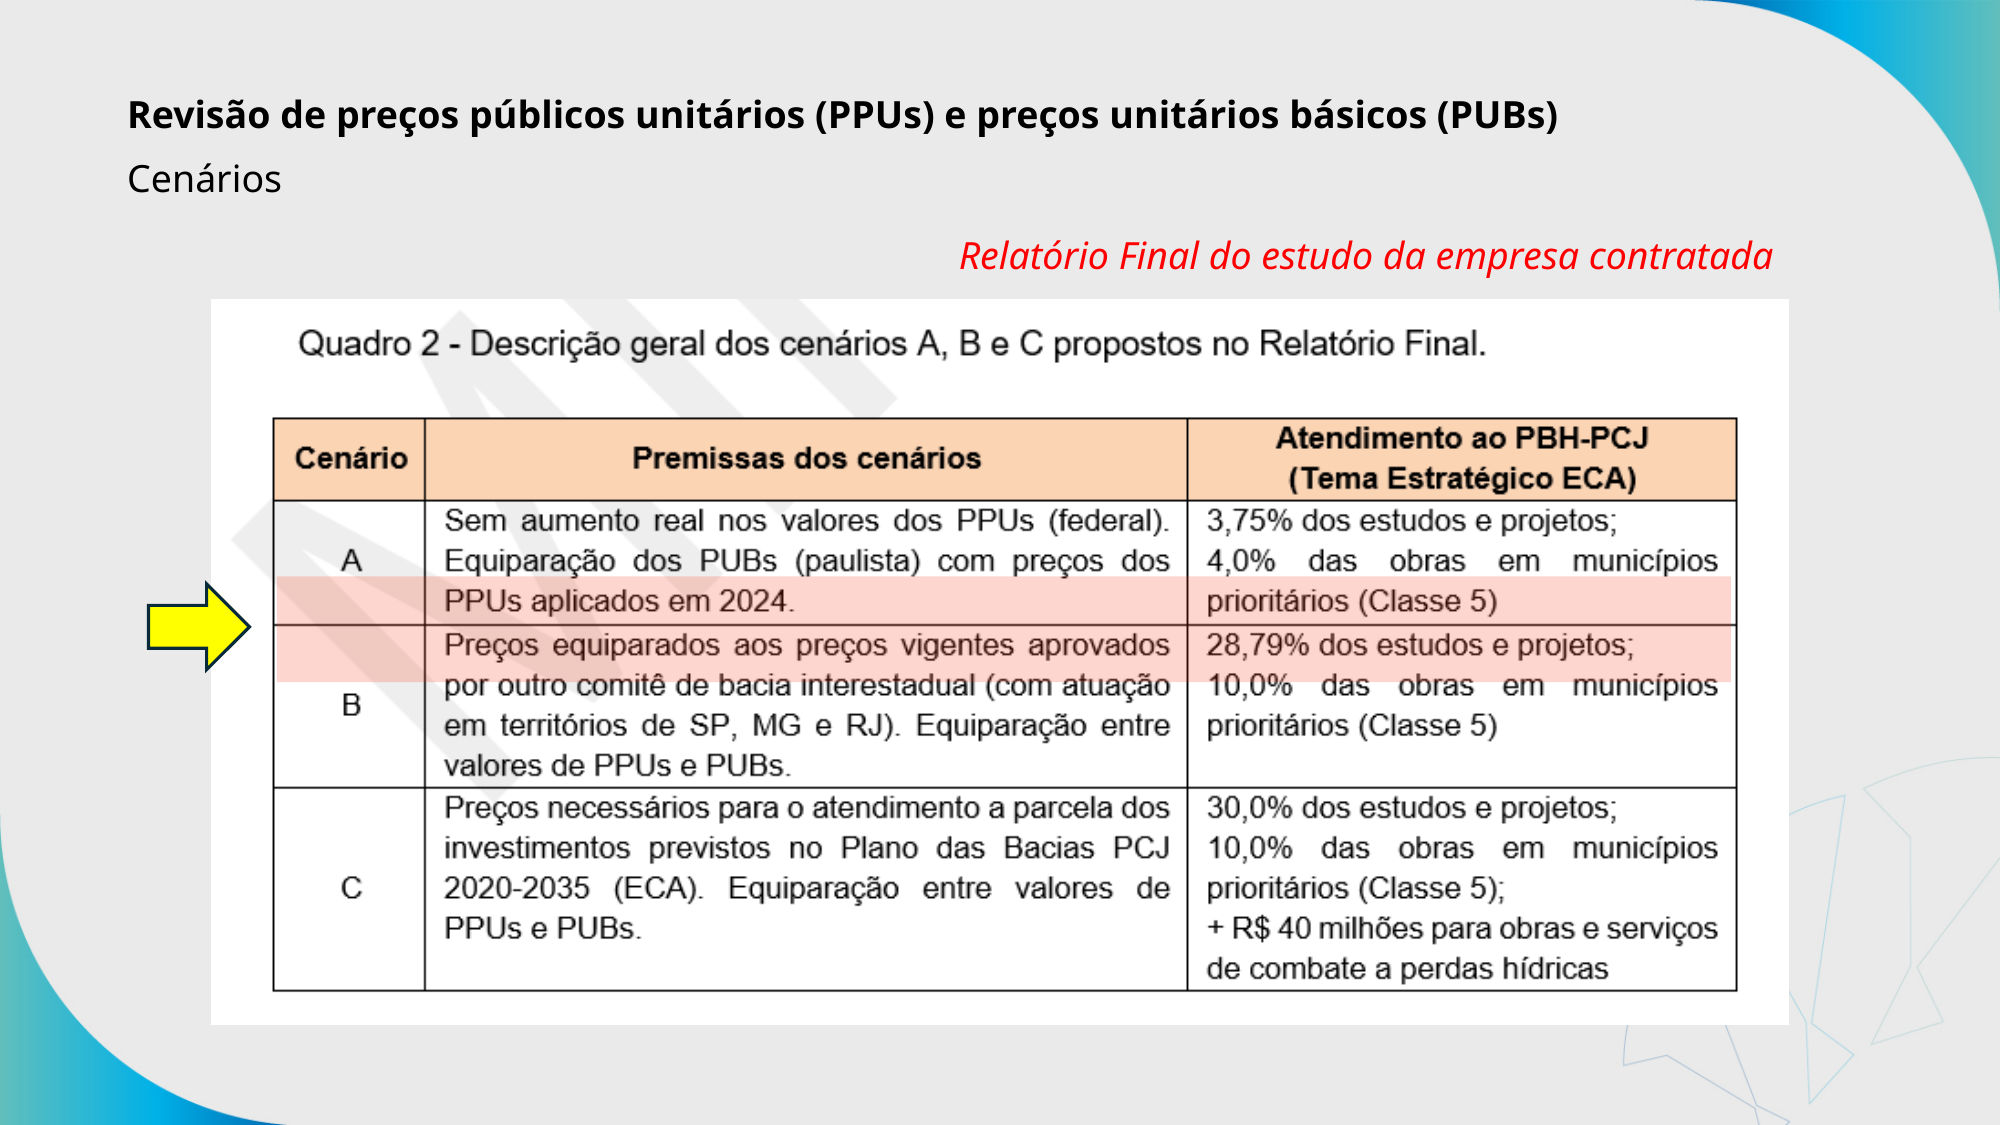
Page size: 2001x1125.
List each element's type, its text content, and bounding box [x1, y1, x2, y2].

picture [0, 0, 2000, 1125]
text_box Relatório Final do estudo da empresa contratada [878, 224, 1789, 285]
text_box Revisão de preços públicos unitários (PPUs) e preços unitários básicos (PUBs) Cenários [37, 76, 1821, 208]
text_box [147, 575, 1732, 683]
